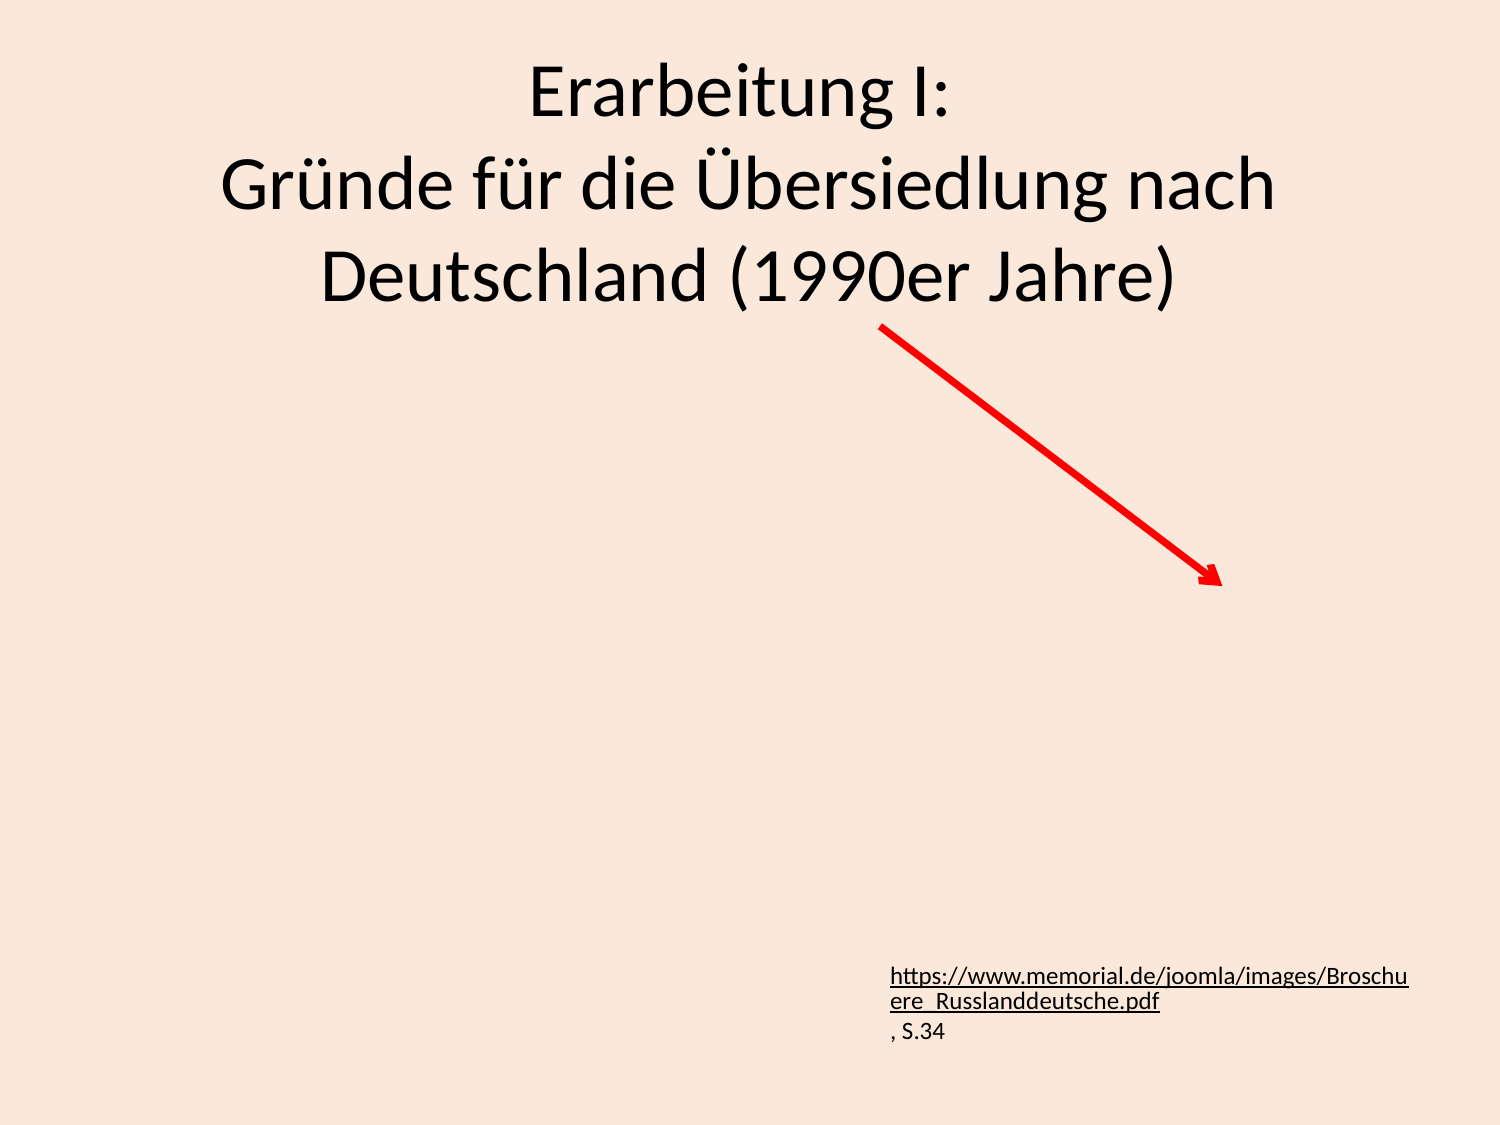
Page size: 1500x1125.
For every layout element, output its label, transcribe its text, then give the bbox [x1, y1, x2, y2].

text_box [879, 325, 1223, 587]
title Erarbeitung I: Gründe für die Übersiedlung nach Deutschland (1990er Jahre) [74, 30, 1425, 327]
text_box https://www.memorial.de/joomla/images/Broschuere_Russlanddeutsche.pdf, S.34 [875, 952, 1436, 1027]
